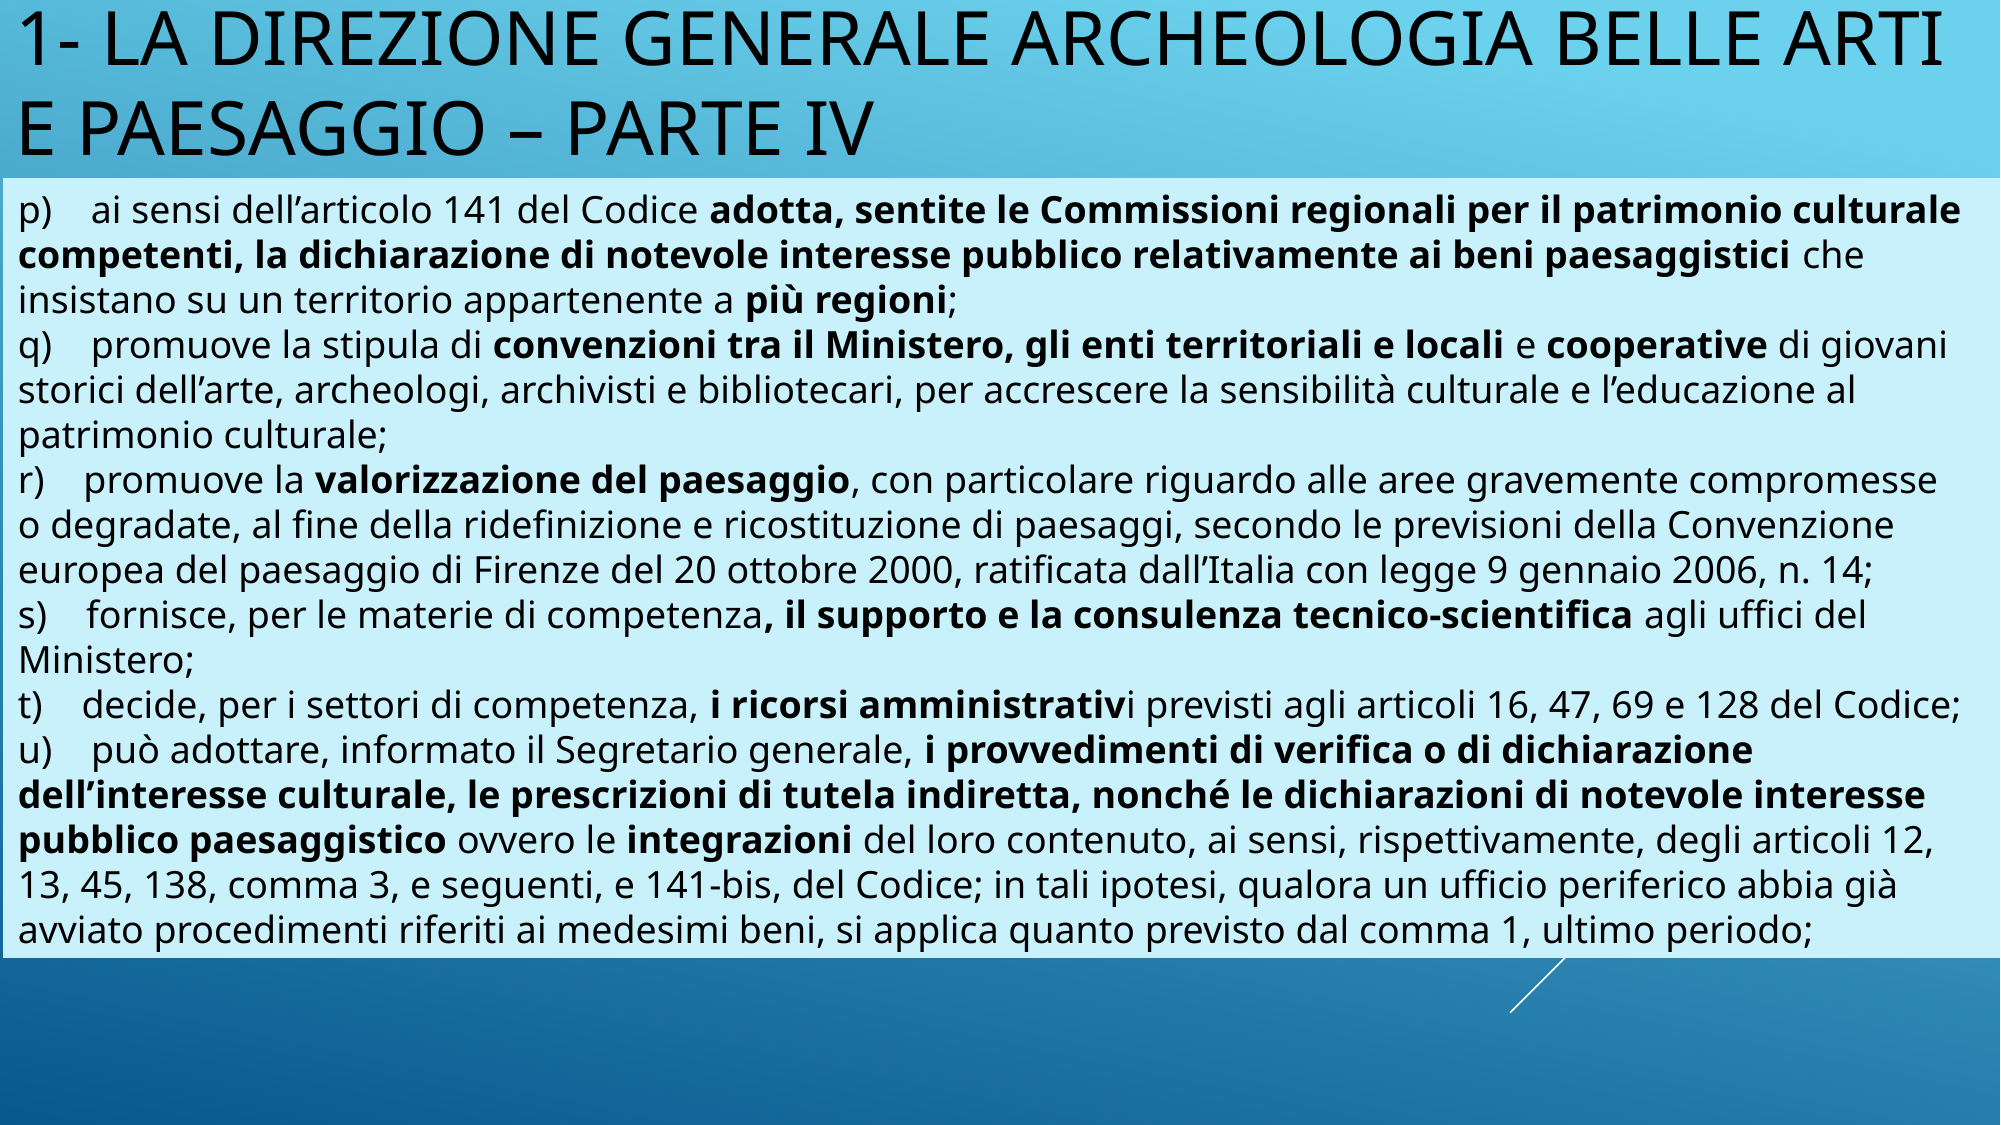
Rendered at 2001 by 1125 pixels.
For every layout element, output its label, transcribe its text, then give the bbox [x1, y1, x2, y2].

title 1- LA DIREZIONE GENERALE ARCHEOLOGIA BELLE ARTI E PAESAGGIO – parte IV [0, 0, 2000, 179]
text_box p) ai sensi dell’articolo 141 del Codice adotta, sentite le Commissioni regionali per il patrimonio culturale competenti, la dichiarazione di notevole interesse pubblico relativamente ai beni paesaggistici che insistano su un territorio appartenente a più regioni; q) promuove la stipula di convenzioni tra il Ministero, gli enti territoriali e locali e cooperative di giovani storici dell’arte, archeologi, archivisti e bibliotecari, per accrescere la sensibilità culturale e l’educazione al patrimonio culturale; r) promuove la valorizzazione del paesaggio, con particolare riguardo alle aree gravemente compromesse o degradate, al fine della ridefinizione e ricostituzione di paesaggi, secondo le previsioni della Convenzione europea del paesaggio di Firenze del 20 ottobre 2000, ratificata dall’Italia con legge 9 gennaio 2006, n. 14; s) fornisce, per le materie di competenza, il supporto e la consulenza tecnico-scientifica agli uffici del Ministero; t) decide, per i settori di competenza, i ricorsi amministrativi previsti agli articoli 16, 47, 69 e 128 del Codice; u) può adottare, informato il Segretario generale, i provvedimenti di verifica o di dichiarazione dell’interesse culturale, le prescrizioni di tutela indiretta, nonché le dichiarazioni di notevole interesse pubblico paesaggistico ovvero le integrazioni del loro contenuto, ai sensi, rispettivamente, degli articoli 12, 13, 45, 138, comma 3, e seguenti, e 141-bis, del Codice; in tali ipotesi, qualora un ufficio periferico abbia già avviato procedimenti riferiti ai medesimi beni, si applica quanto previsto dal comma 1, ultimo periodo; [3, 178, 2000, 958]
